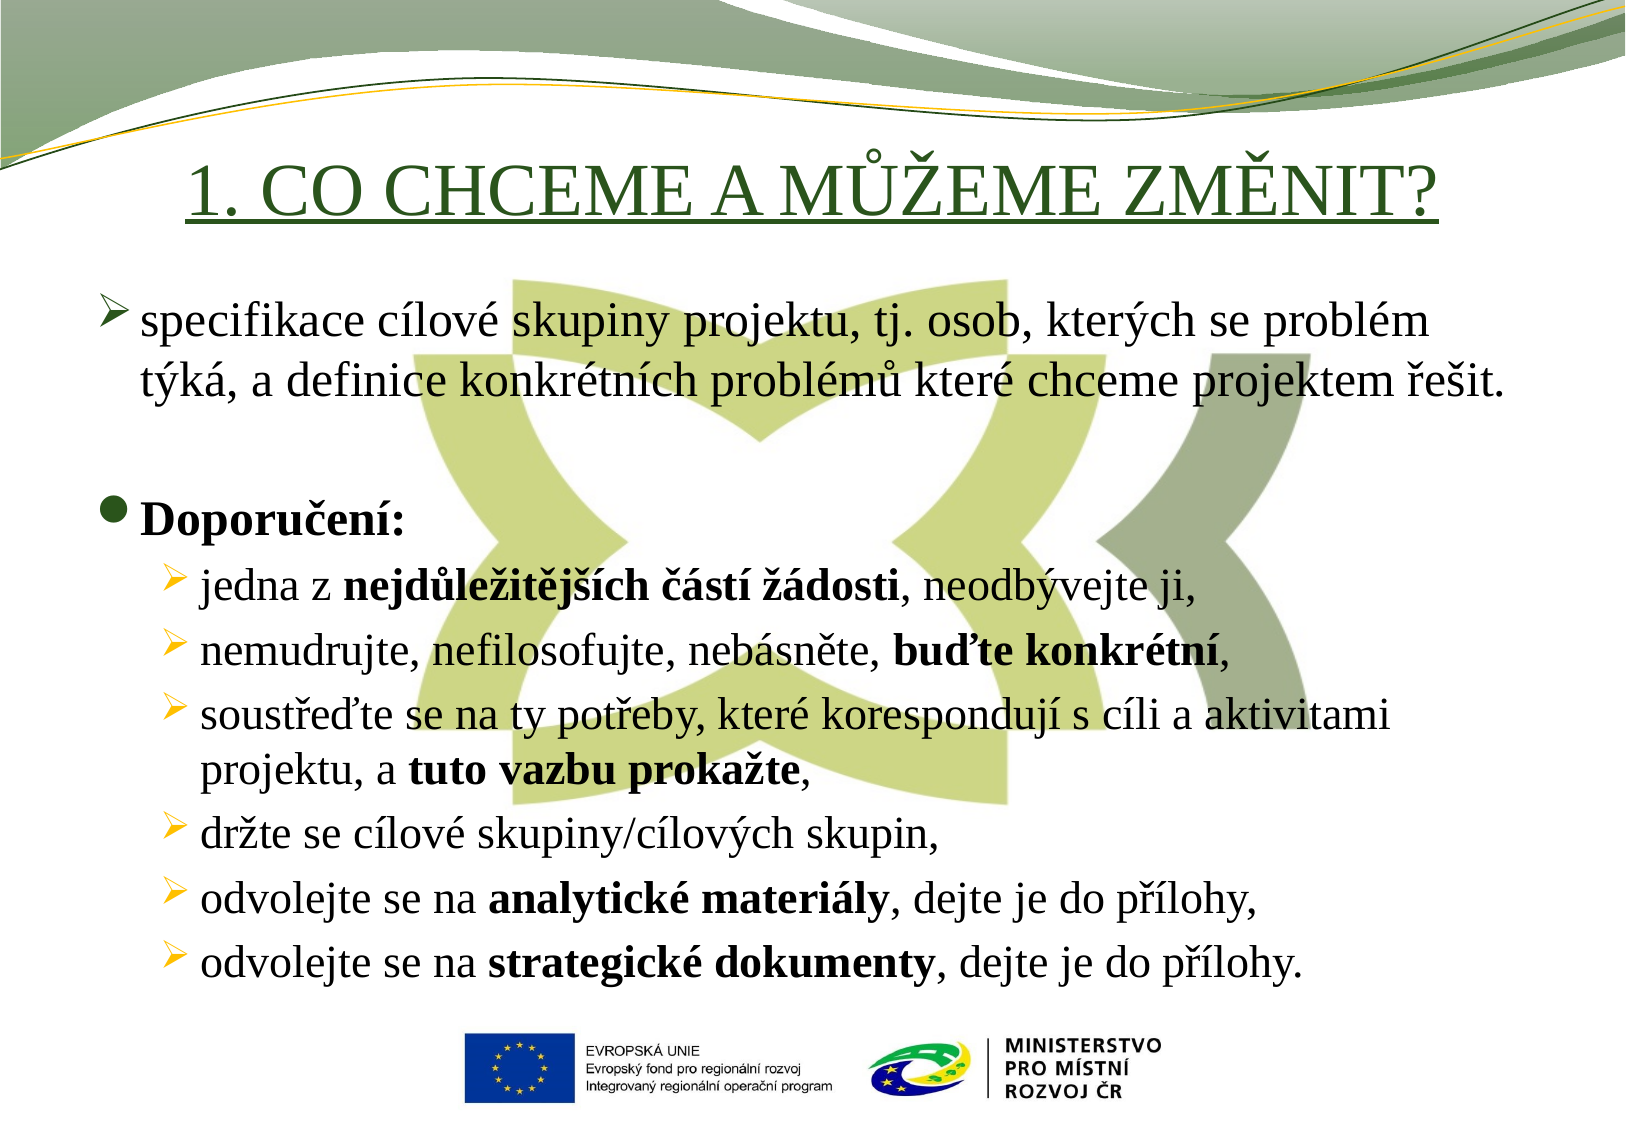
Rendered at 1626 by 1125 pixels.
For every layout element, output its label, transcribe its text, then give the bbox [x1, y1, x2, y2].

title 1. CO CHCEME A MŮŽEME ZMĚNIT? [81, 42, 1544, 231]
list specifikace cílové skupiny projektu, tj. osob, kterých se problém týká, a definice konkrétních problémů které chceme projektem řešit. Doporučení: jedna z nejdůležitějších částí žádosti, neodbývejte ji, nemudrujte, nefilosofujte, nebásněte, buďte konkrétní, soustřeďte se na ty potřeby, které korespondují s cíli a aktivitami projektu, a tuto vazbu prokažte, držte se cílové skupiny/cílových skupin, odvolejte se na analytické materiály, dejte je do přílohy, odvolejte se na strategické dokumenty, dejte je do přílohy. [81, 278, 1544, 999]
picture [439, 1009, 1186, 1125]
